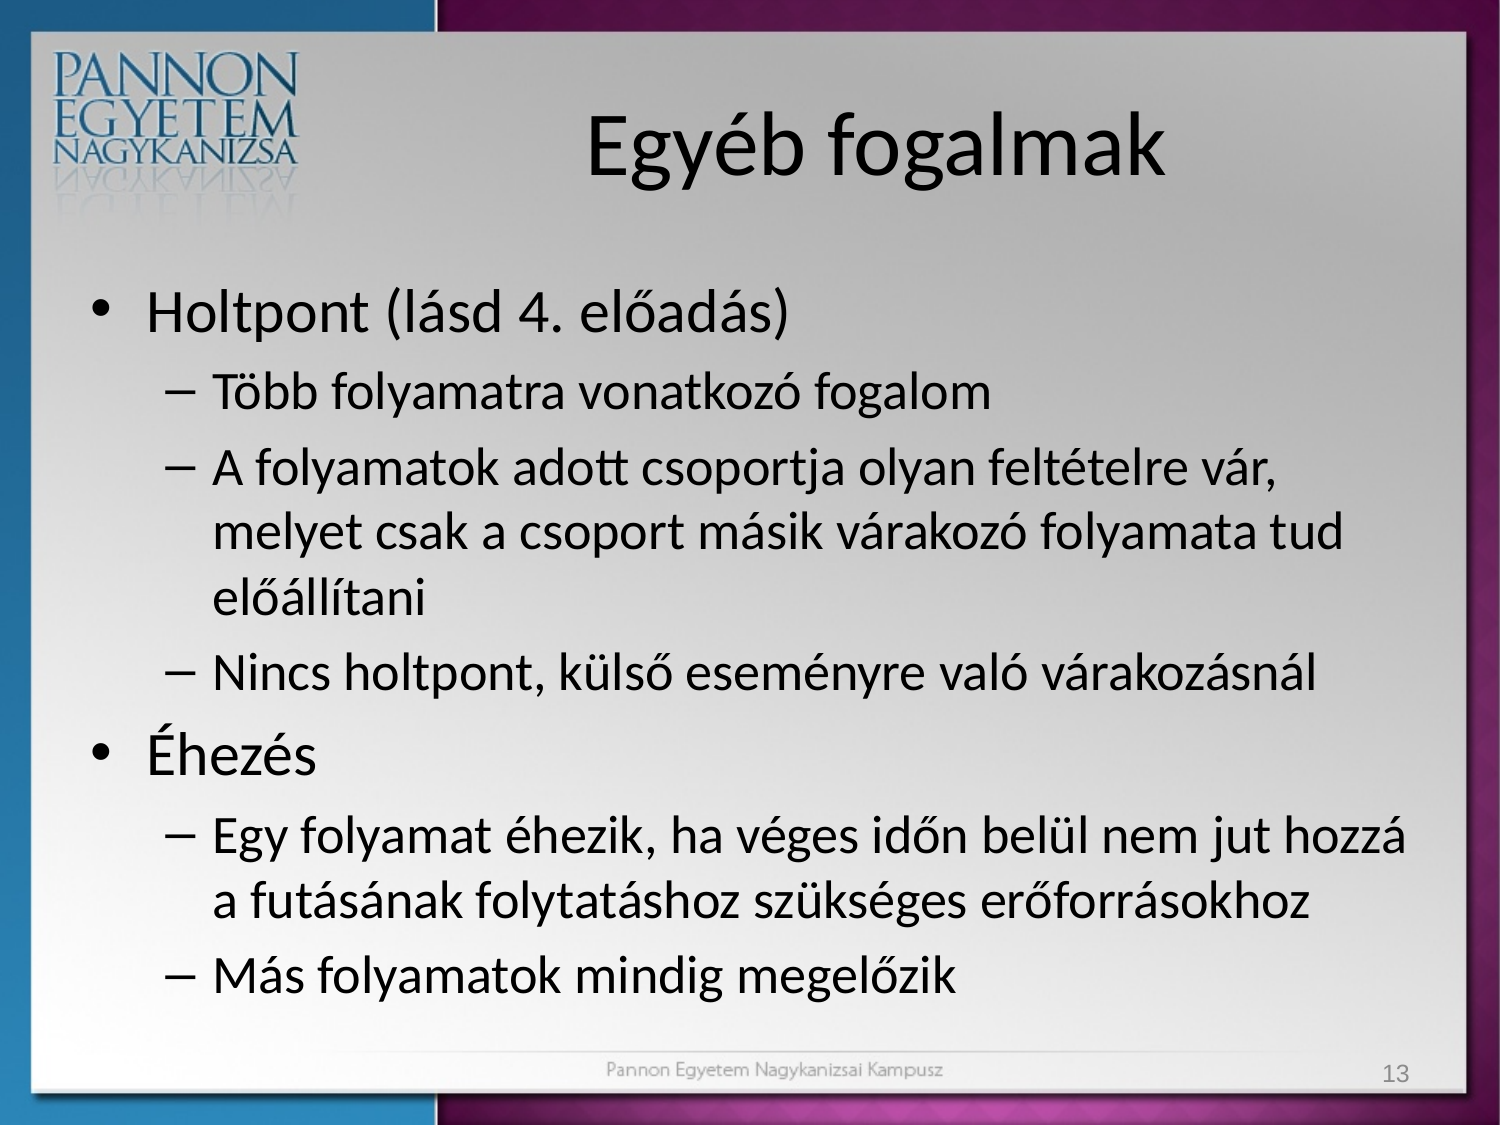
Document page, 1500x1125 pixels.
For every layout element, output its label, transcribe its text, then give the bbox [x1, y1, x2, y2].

picture [0, 0, 1500, 1125]
list Holtpont (lásd 4. előadás) Több folyamatra vonatkozó fogalom A folyamatok adott csoportja olyan feltételre vár, melyet csak a csoport másik várakozó folyamata tud előállítani Nincs holtpont, külső eseményre való várakozásnál Éhezés Egy folyamat éhezik, ha véges időn belül nem jut hozzá a futásának folytatáshoz szükséges erőforrásokhoz Más folyamatok mindig megelőzik [75, 262, 1425, 1038]
slide_number 13 [1074, 1042, 1425, 1103]
title Egyéb fogalmak [328, 45, 1425, 233]
